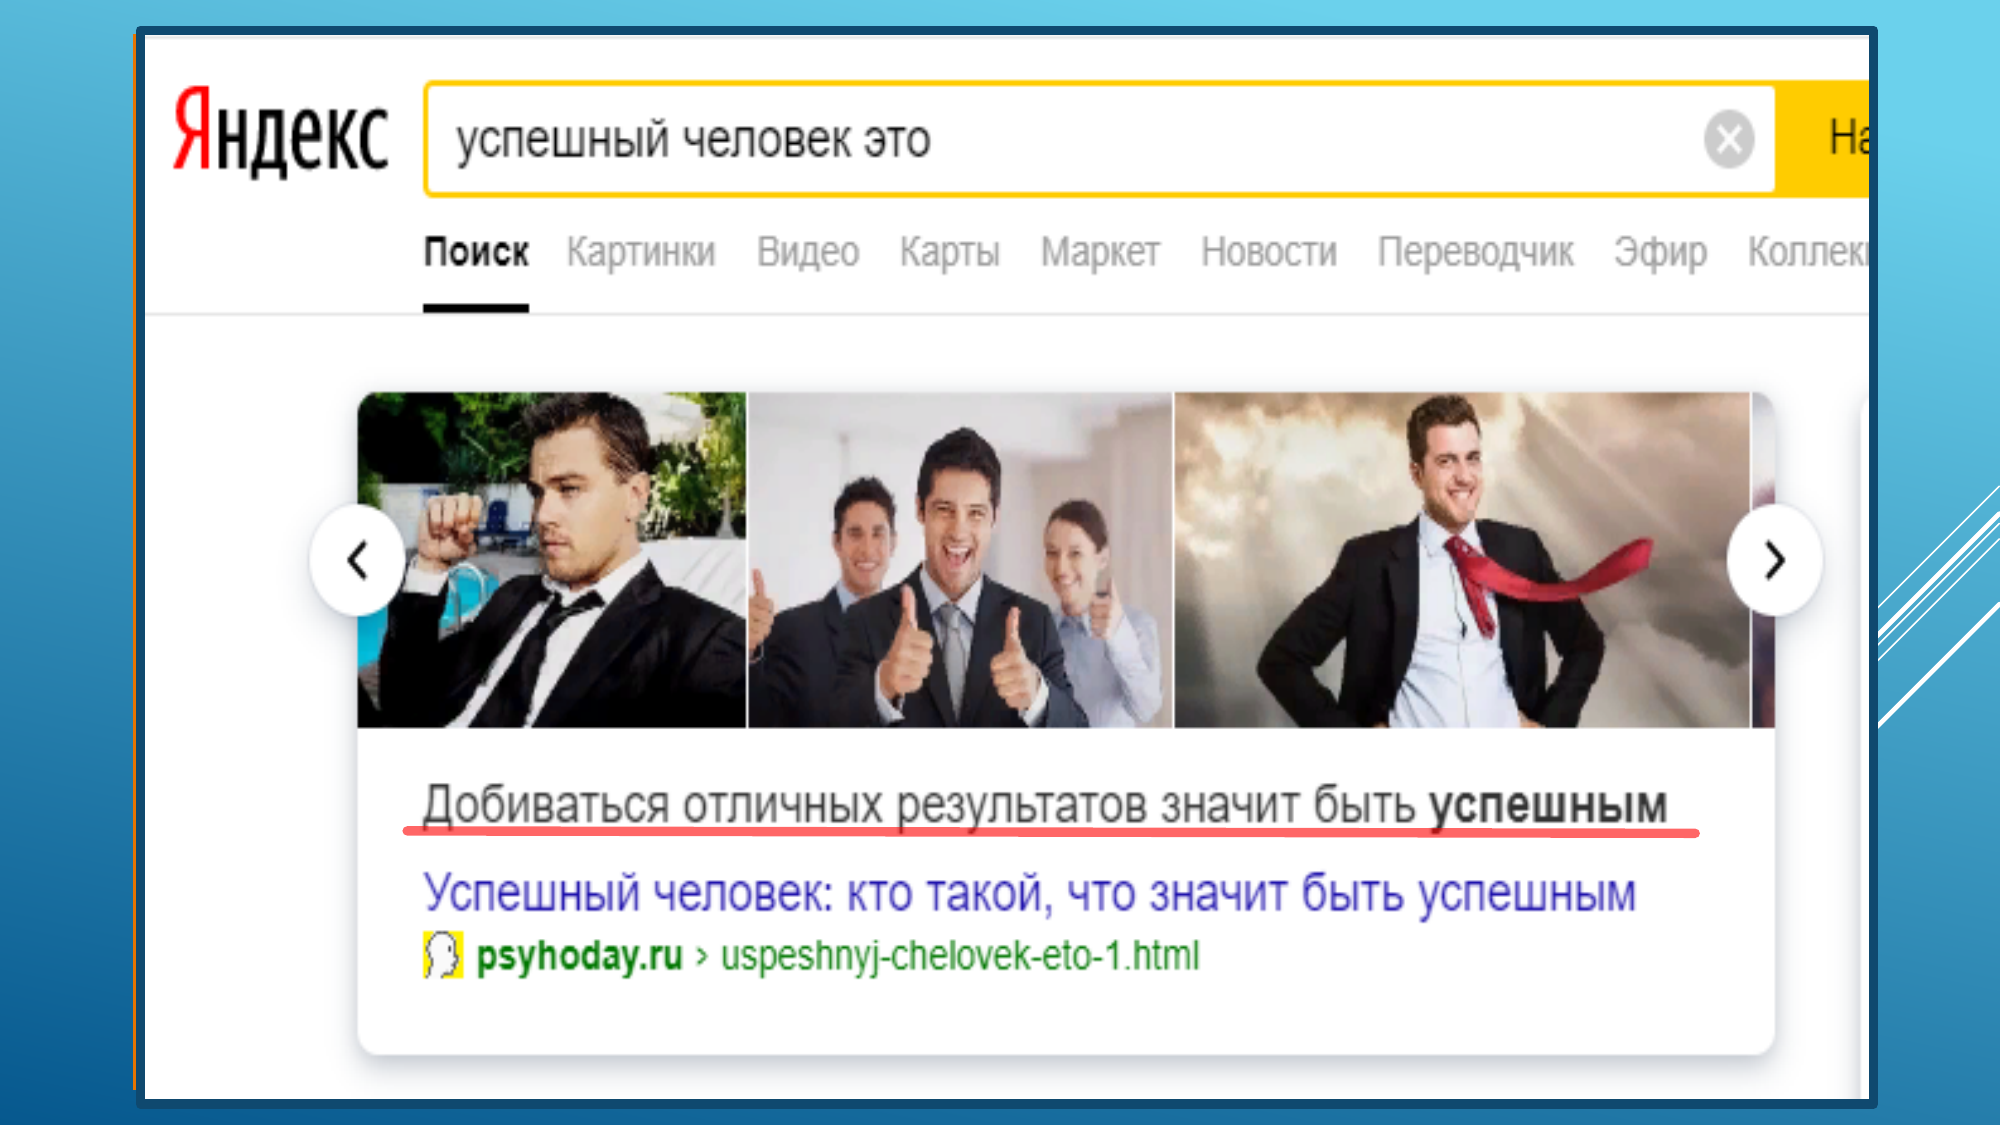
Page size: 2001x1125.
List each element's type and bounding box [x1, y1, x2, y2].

picture [133, 34, 1869, 1100]
text_box [406, 830, 1696, 834]
